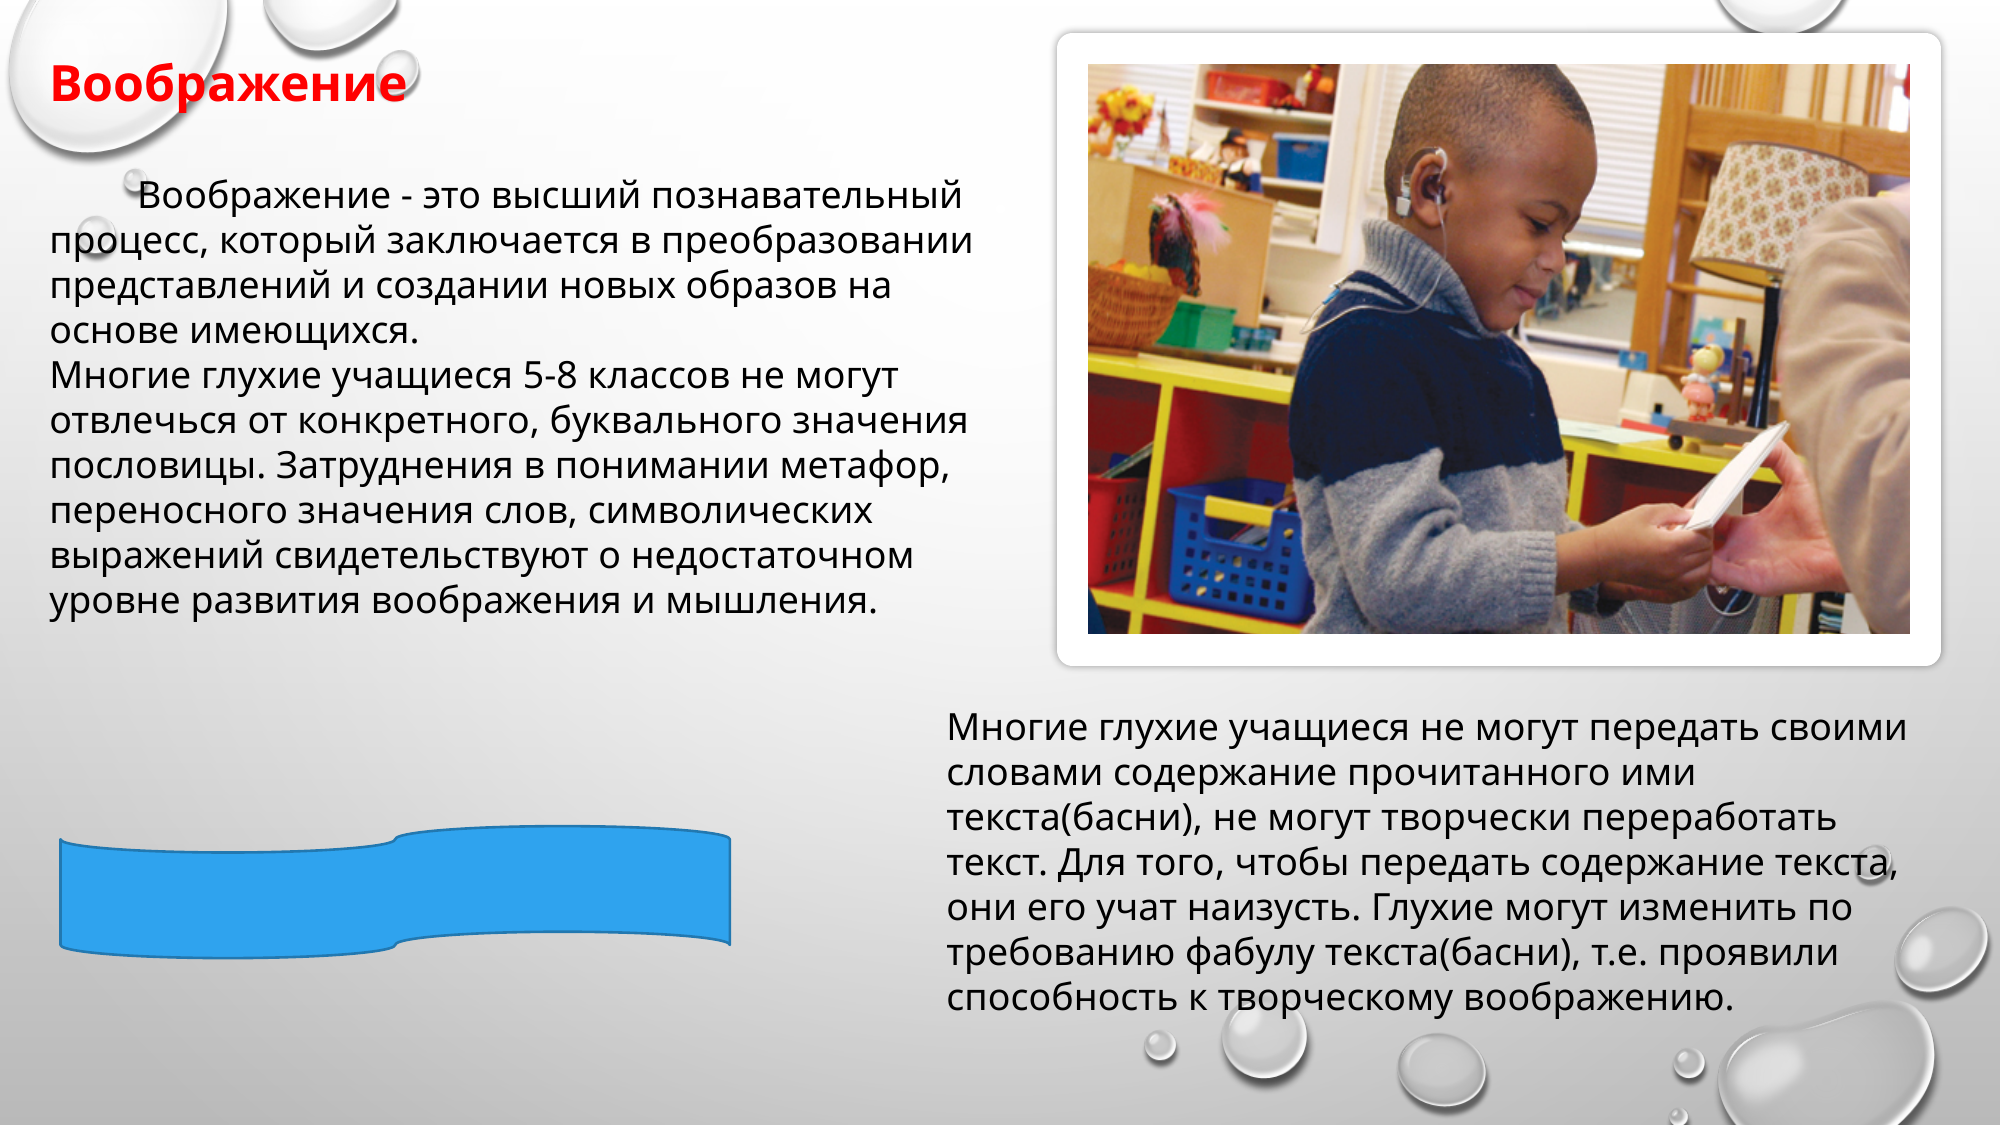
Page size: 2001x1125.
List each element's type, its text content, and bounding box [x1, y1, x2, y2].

text_box [59, 824, 732, 960]
text_box Воображение Воображение - это высший познавательный процесс, который заключается в преобразовании представлений и создании новых образов на основе имеющихся. Многие глухие учащиеся 5-8 классов не могут отвлечься от конкретного, буквального значения пословицы. Затруднения в понимании метафор, переносного значения слов, символических выражений свидетельствуют о недостаточном уровне развития воображения и мышления. [34, 43, 1035, 629]
text_box Многие глухие учащиеся не могут передать своими словами содержание прочитанного ими текста(басни), не могут творчески переработать текст. Для того, чтобы передать содержание текста, они его учат наизусть. Глухие могут изменить по требованию фабулу текста(басни), т.е. проявили способность к творческому воображению. [931, 695, 1932, 1026]
picture [0, 0, 2000, 1125]
